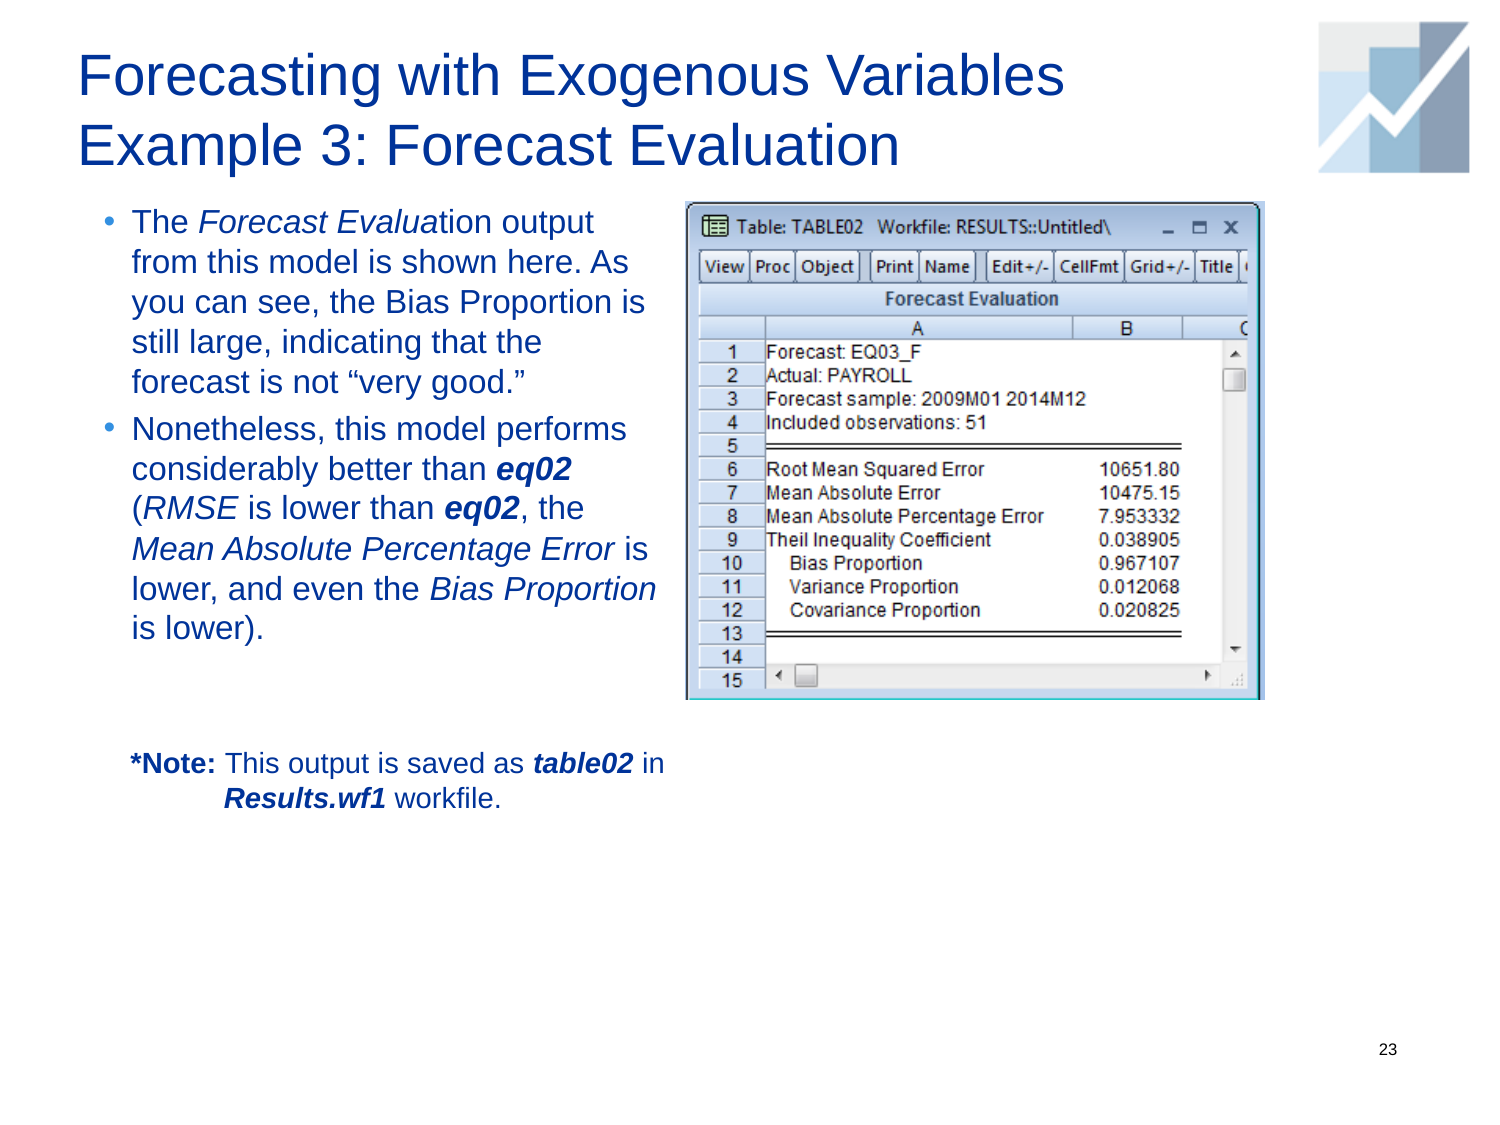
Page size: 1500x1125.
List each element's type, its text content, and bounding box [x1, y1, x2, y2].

title Forecasting with Exogenous Variables Example 3: Forecast Evaluation [62, 0, 1297, 185]
slide_number 23 [1262, 1015, 1413, 1067]
text_box *Note: This output is saved as table02 in Results.wf1 workfile. [115, 736, 726, 820]
picture [1300, 11, 1479, 181]
list The Forecast Evaluation output from this model is shown here. As you can see, the Bias Proportion is still large, indicating that the forecast is not “very good.” Nonetheless, this model performs considerably better than eq02 (RMSE is lower than eq02, the Mean Absolute Percentage Error is lower, and even the Bias Proportion is lower). [88, 193, 674, 644]
picture [685, 201, 1265, 701]
